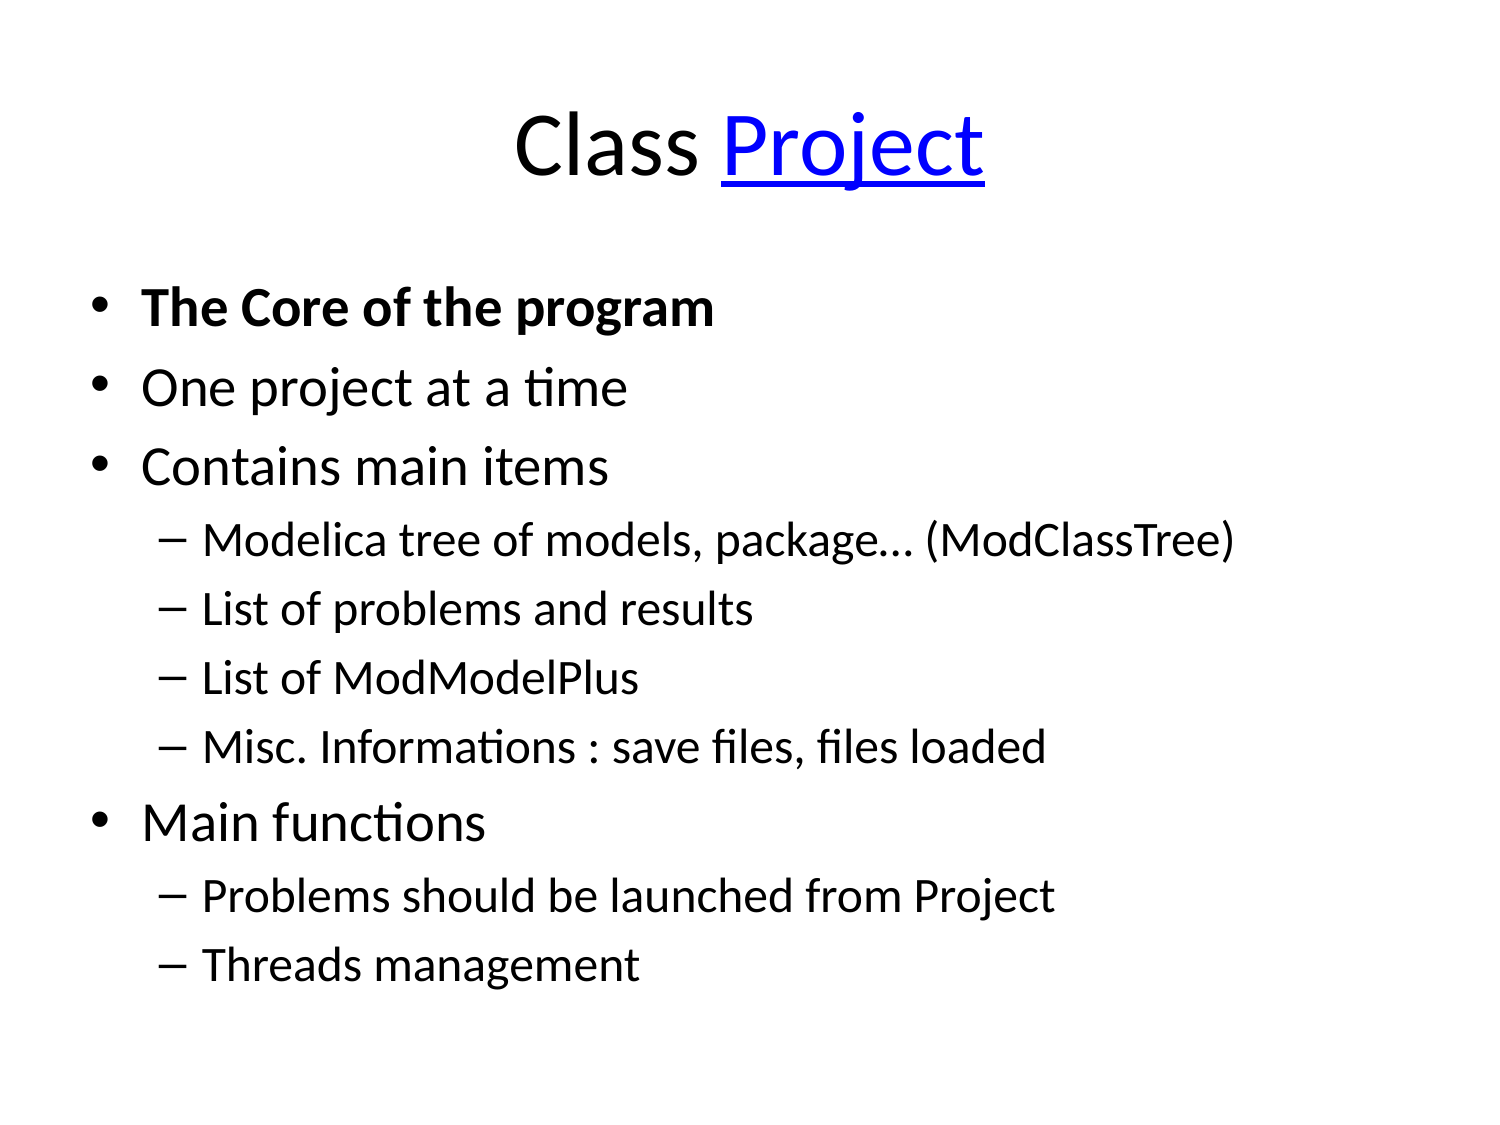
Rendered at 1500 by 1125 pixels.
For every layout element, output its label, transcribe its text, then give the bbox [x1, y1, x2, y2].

list The Core of the program One project at a time Contains main items Modelica tree of models, package… (ModClassTree) List of problems and results List of ModModelPlus Misc. Informations : save files, files loaded Main functions Problems should be launched from Project Threads management [75, 262, 1425, 1005]
title Class Project [75, 45, 1425, 233]
